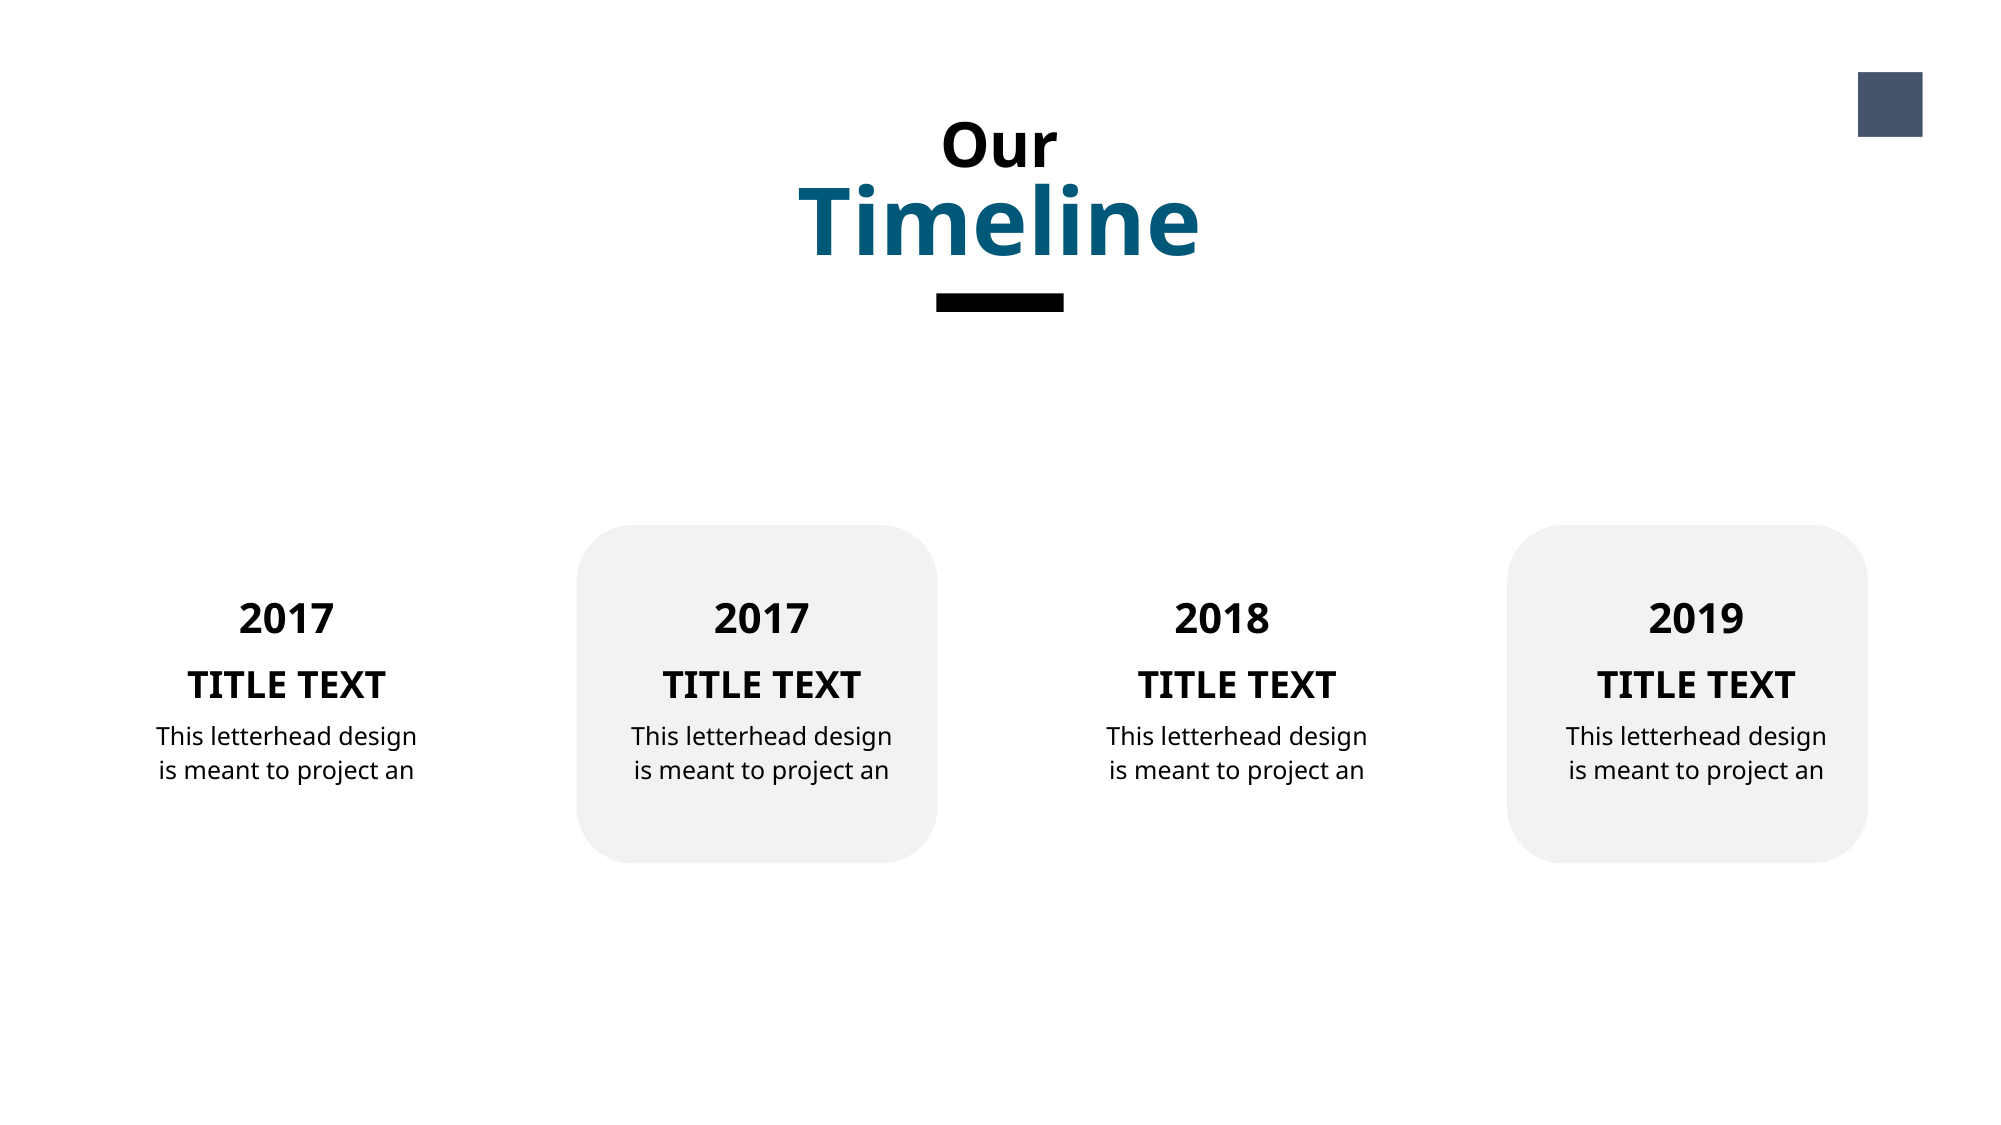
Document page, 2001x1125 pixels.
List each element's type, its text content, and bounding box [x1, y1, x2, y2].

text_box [1557, 584, 1836, 786]
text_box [1082, 584, 1393, 786]
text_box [131, 584, 442, 786]
text_box [935, 292, 1065, 313]
text_box [1506, 523, 1870, 865]
text_box [1857, 130, 1924, 138]
text_box Our Timeline [783, 78, 1217, 282]
slide_number 17 [1854, 78, 1927, 130]
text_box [606, 584, 918, 786]
text_box [1857, 71, 1924, 78]
text_box [575, 523, 939, 865]
